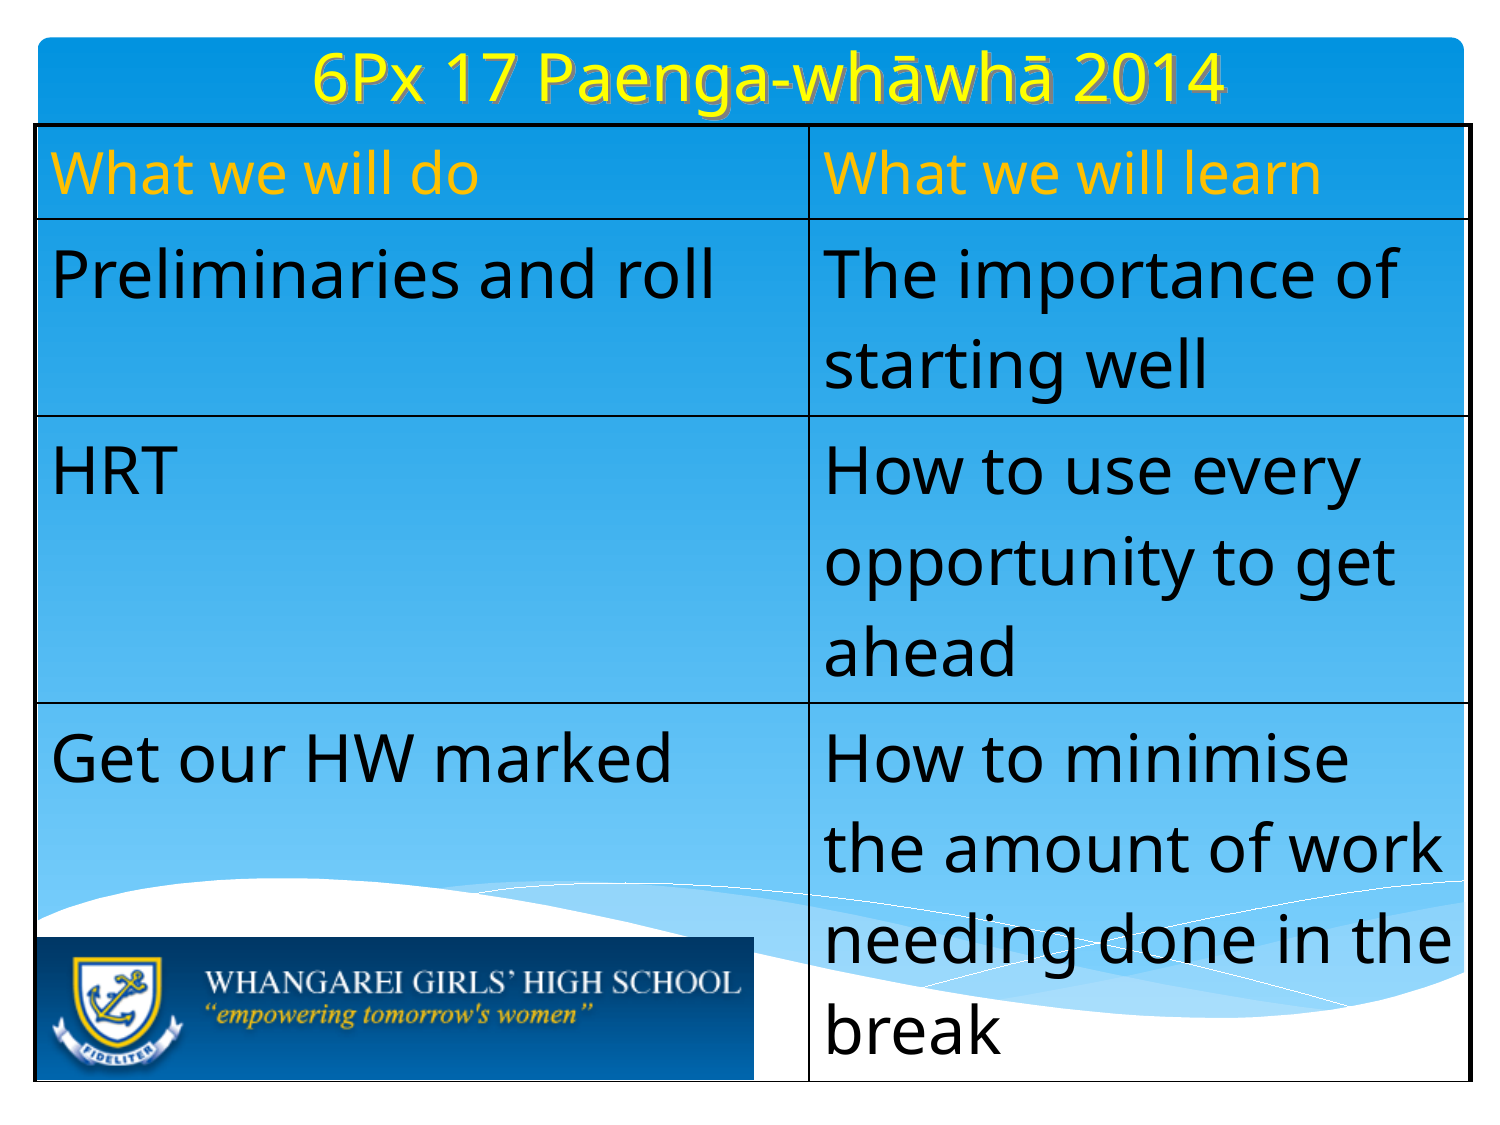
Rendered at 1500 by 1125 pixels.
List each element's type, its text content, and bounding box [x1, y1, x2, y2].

table_cell How to use every opportunity to get ahead [810, 417, 1468, 702]
table_cell The importance of starting well [810, 220, 1468, 415]
table_header What we will learn [810, 127, 1468, 218]
picture [37, 937, 754, 1080]
table_cell Get our HW marked [37, 704, 808, 1081]
table_cell HRT [37, 417, 808, 702]
table_cell How to minimise the amount of work needing done in the break [810, 704, 1468, 1081]
table_cell Preliminaries and roll [37, 220, 808, 415]
text_box 6Px 17 Paenga-whāwhā 2014 [162, 24, 1375, 123]
table_header What we will do [37, 127, 808, 218]
